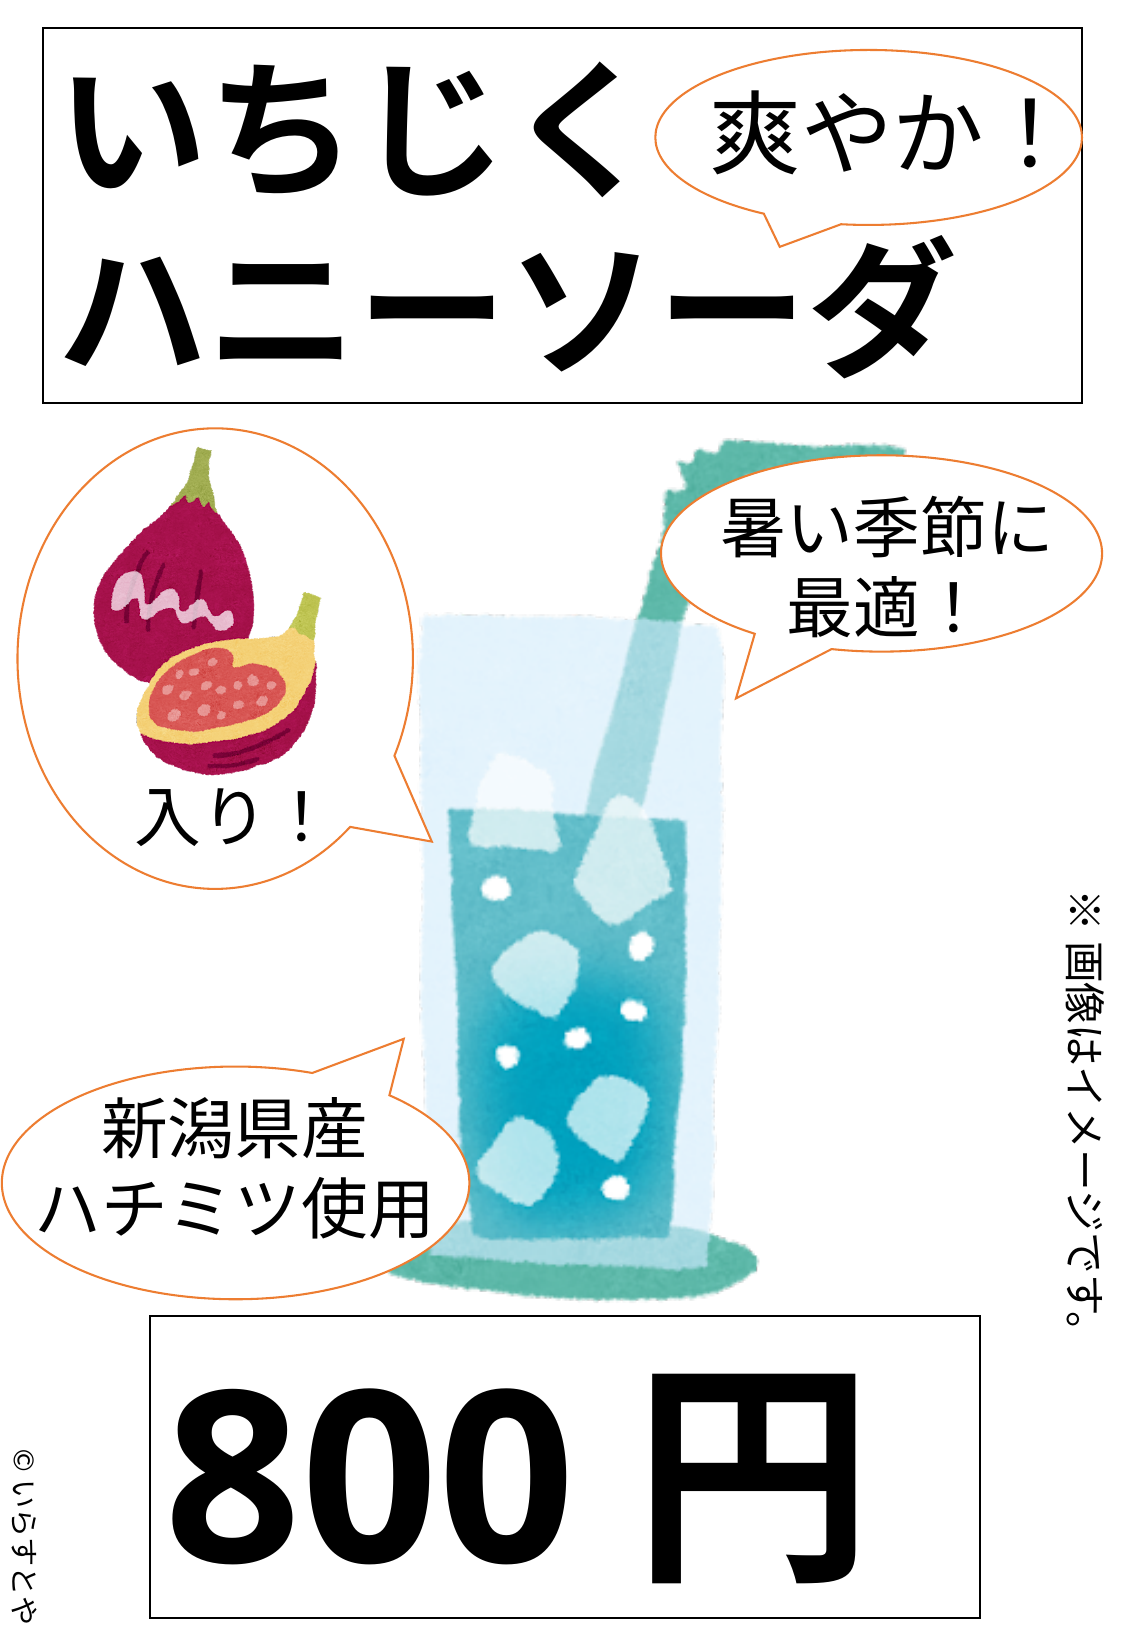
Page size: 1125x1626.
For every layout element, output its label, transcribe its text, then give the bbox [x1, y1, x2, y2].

text_box [735, 48, 1002, 68]
text_box [126, 1065, 264, 1079]
picture [78, 428, 967, 1321]
text_box 爽やか！ [694, 68, 1125, 193]
text_box [701, 193, 1036, 249]
text_box [120, 862, 264, 890]
text_box [0, 1144, 14, 1222]
text_box 800円 [149, 1315, 981, 1619]
text_box 入り！ [108, 784, 264, 862]
text_box ©いらすとや [0, 1433, 51, 1621]
text_box 暑い季節に 最適！ [967, 478, 1108, 654]
text_box ※画像はイメージです。 [1037, 874, 1119, 1353]
text_box いちじく ハニーソーダ [42, 27, 1083, 404]
text_box [16, 491, 108, 854]
text_box [654, 86, 694, 189]
text_box [155, 427, 264, 438]
text_box 新潟県産 ハチミツ使用 [14, 1079, 264, 1254]
text_box [967, 461, 1026, 478]
text_box [48, 1254, 264, 1301]
